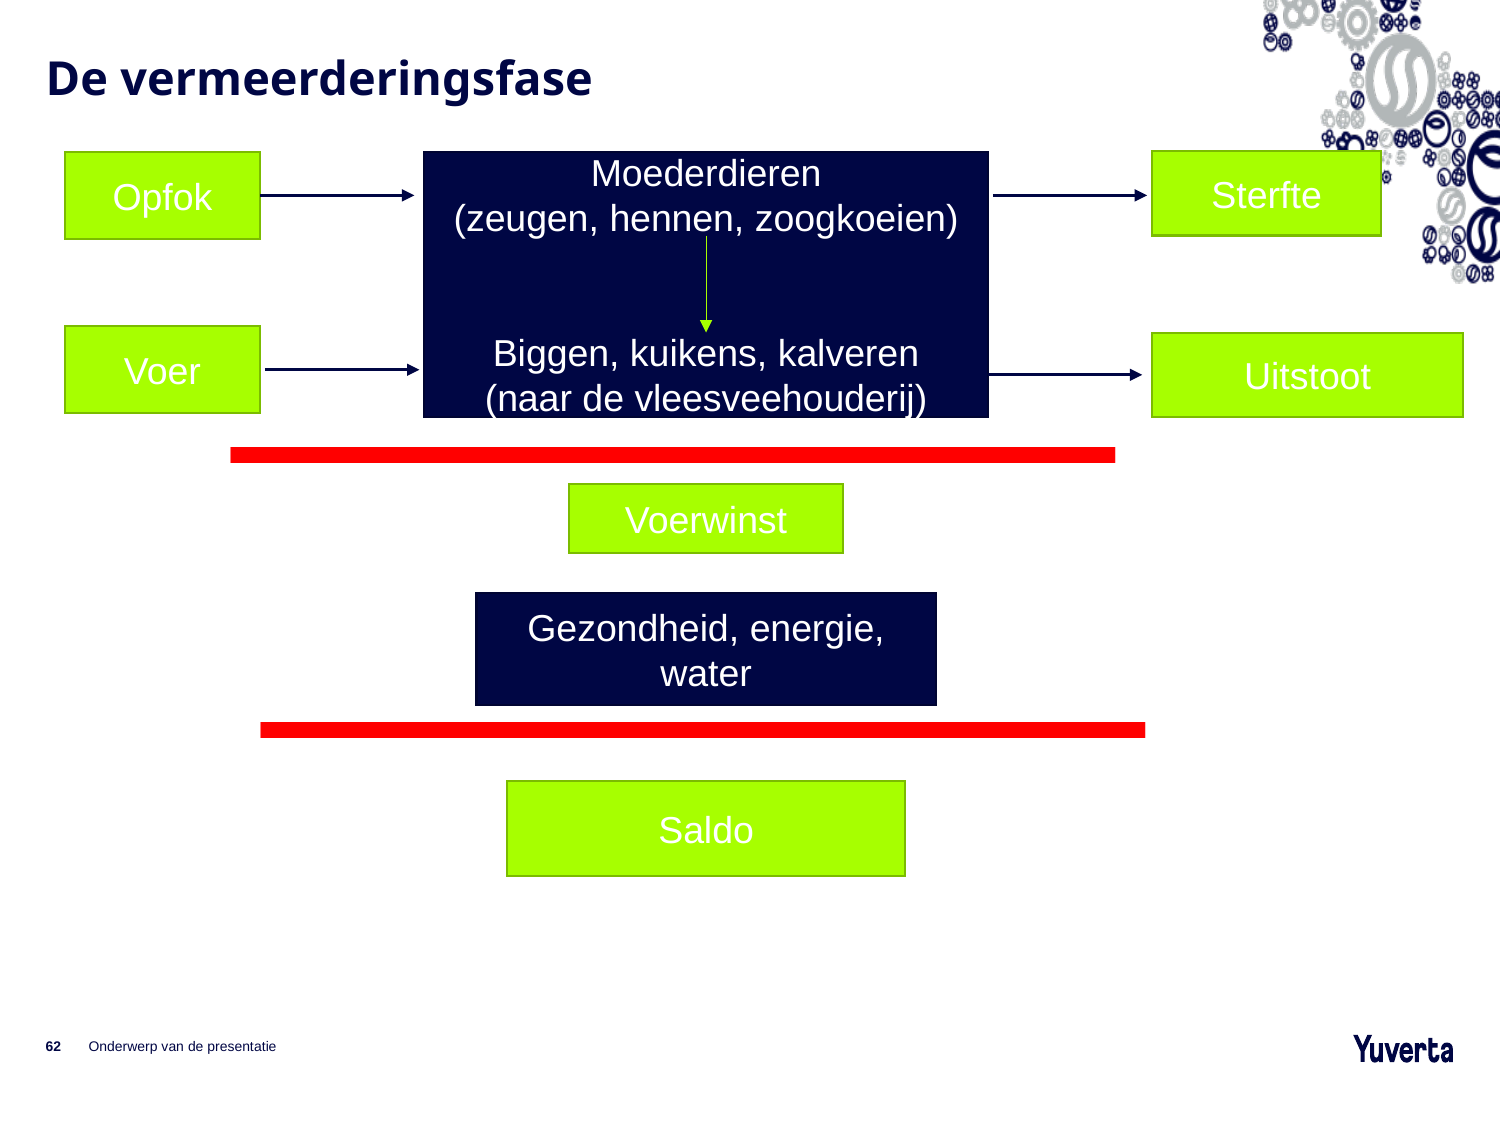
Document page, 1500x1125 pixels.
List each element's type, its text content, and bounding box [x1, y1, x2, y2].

text_box Voer [64, 325, 261, 414]
footer Onderwerp van de presentatie [88, 1037, 741, 1073]
text_box Saldo [506, 780, 906, 877]
text_box Sterfte [1151, 150, 1382, 237]
picture [0, 0, 1500, 1125]
text_box Voerwinst [568, 483, 844, 554]
title De vermeerderingsfase [45, 48, 1308, 239]
text_box Opfok [64, 151, 261, 240]
text_box Uitstoot [1151, 332, 1464, 418]
text_box Gezondheid, energie, water [475, 592, 937, 706]
slide_number 62 [45, 1037, 85, 1073]
text_box Moederdieren (zeugen, hennen, zoogkoeien) Biggen, kuikens, kalveren (naar de vleesveehouderij) [423, 151, 989, 418]
